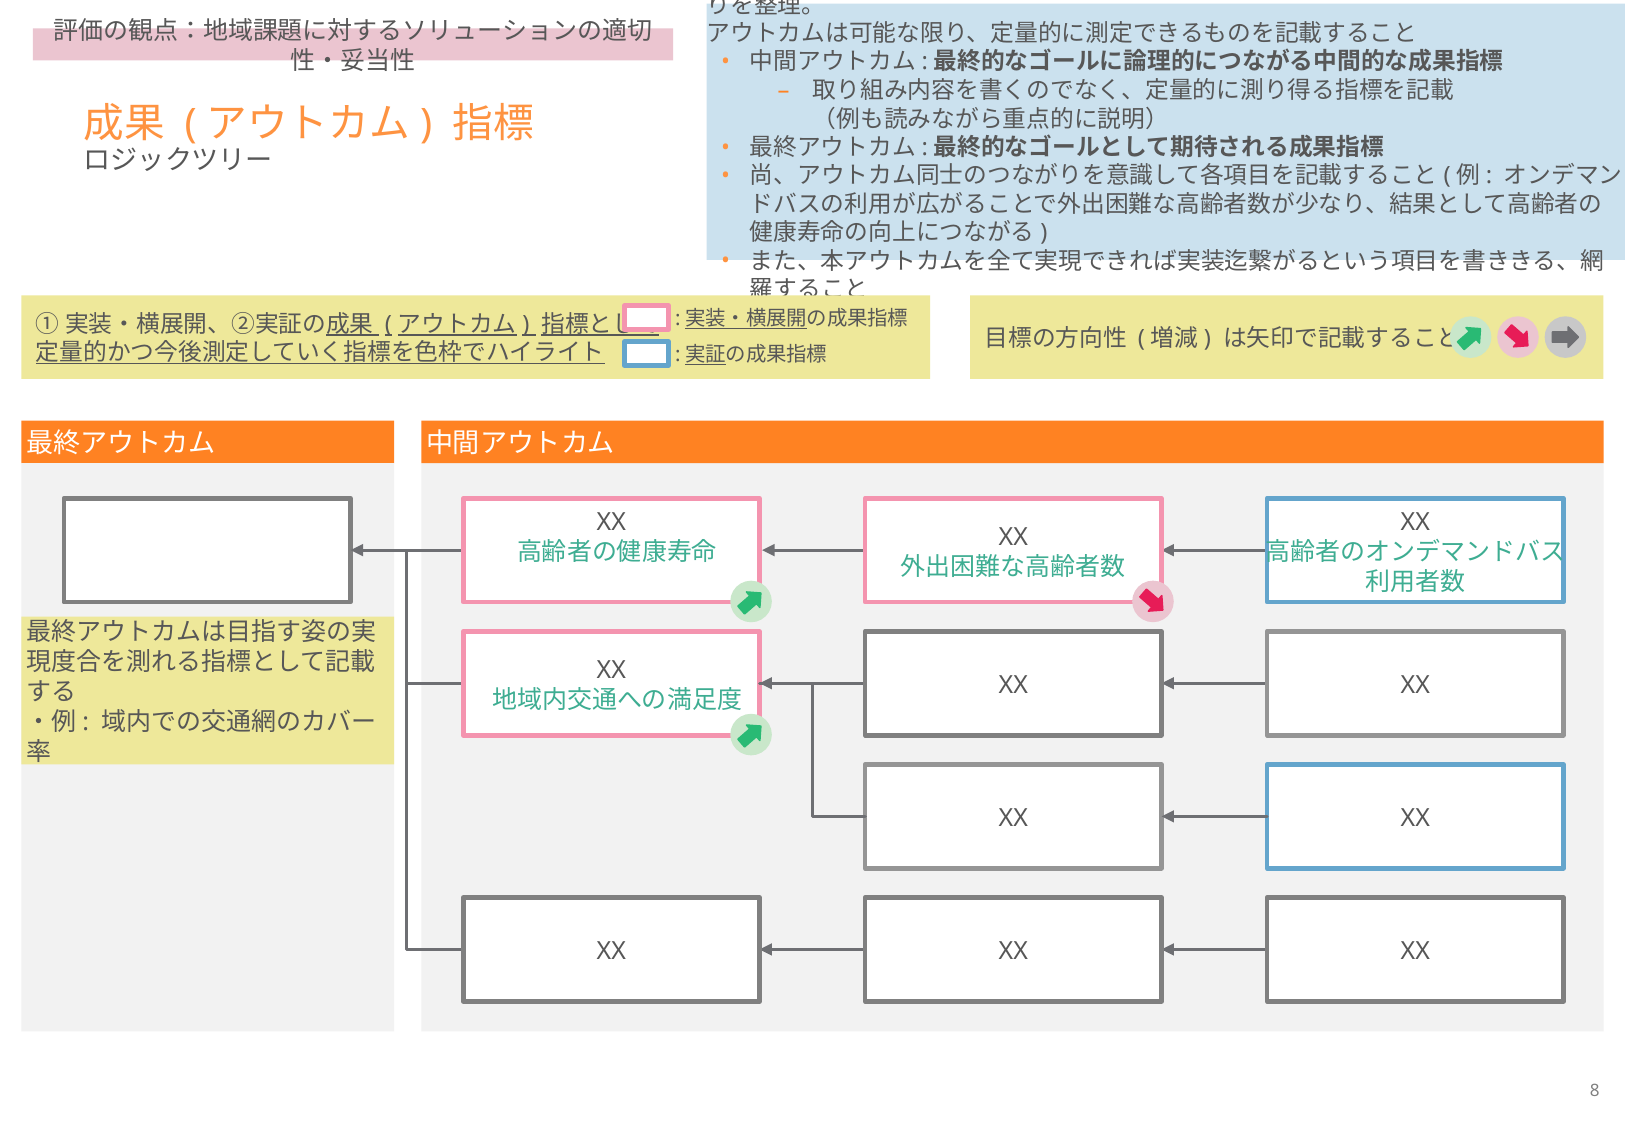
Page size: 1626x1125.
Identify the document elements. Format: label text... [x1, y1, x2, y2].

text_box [21, 295, 1604, 1032]
title 成果 (アウトカム) 指標 ロジックツリー [83, 102, 1542, 176]
text_box 目指す姿の実現に向け、定量/定性の成果 (アウトカム) 指標間で因果関係のつながりを整理。 アウトカムは可能な限り、定量的に測定できるものを記載すること 中間アウトカム:最終的なゴールに論理的につながる中間的な成果指標 取り組み内容を書くのでなく、定量的に測り得る指標を記載 （例も読みながら重点的に説明） 最終アウトカム:最終的なゴールとして期待される成果指標 尚、アウトカム同士のつながりを意識して各項目を記載すること(例: オンデマンドバスの利用が広がることで外出困難な高齢者数が少なり、結果として高齢者の健康寿命の向上につながる) また、本アウトカムを全て実現できれば実装迄繋がるという項目を書ききる、網羅すること [706, 3, 1625, 261]
text_box 評価の観点：地域課題に対するソリューションの適切性・妥当性 [32, 27, 674, 61]
